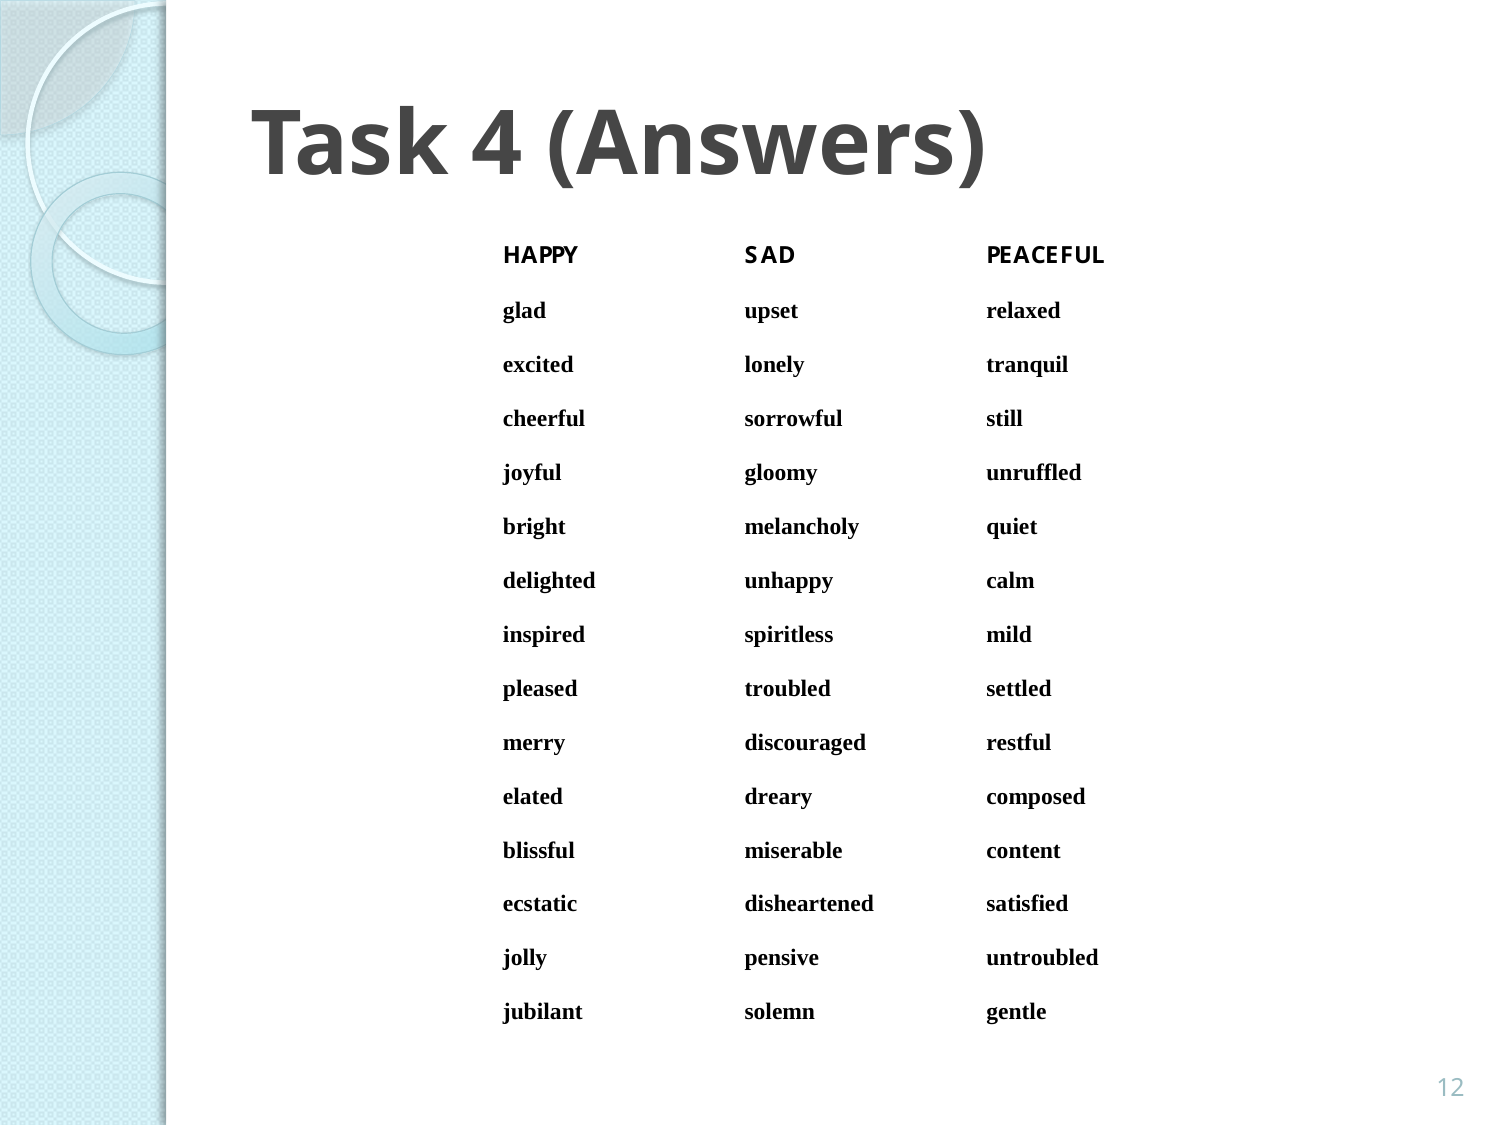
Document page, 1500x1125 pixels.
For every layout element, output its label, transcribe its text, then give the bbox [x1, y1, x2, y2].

title Task 4 (Answers) [235, 45, 1466, 233]
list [502, 237, 1199, 1026]
slide_number 12 [1413, 1034, 1488, 1113]
